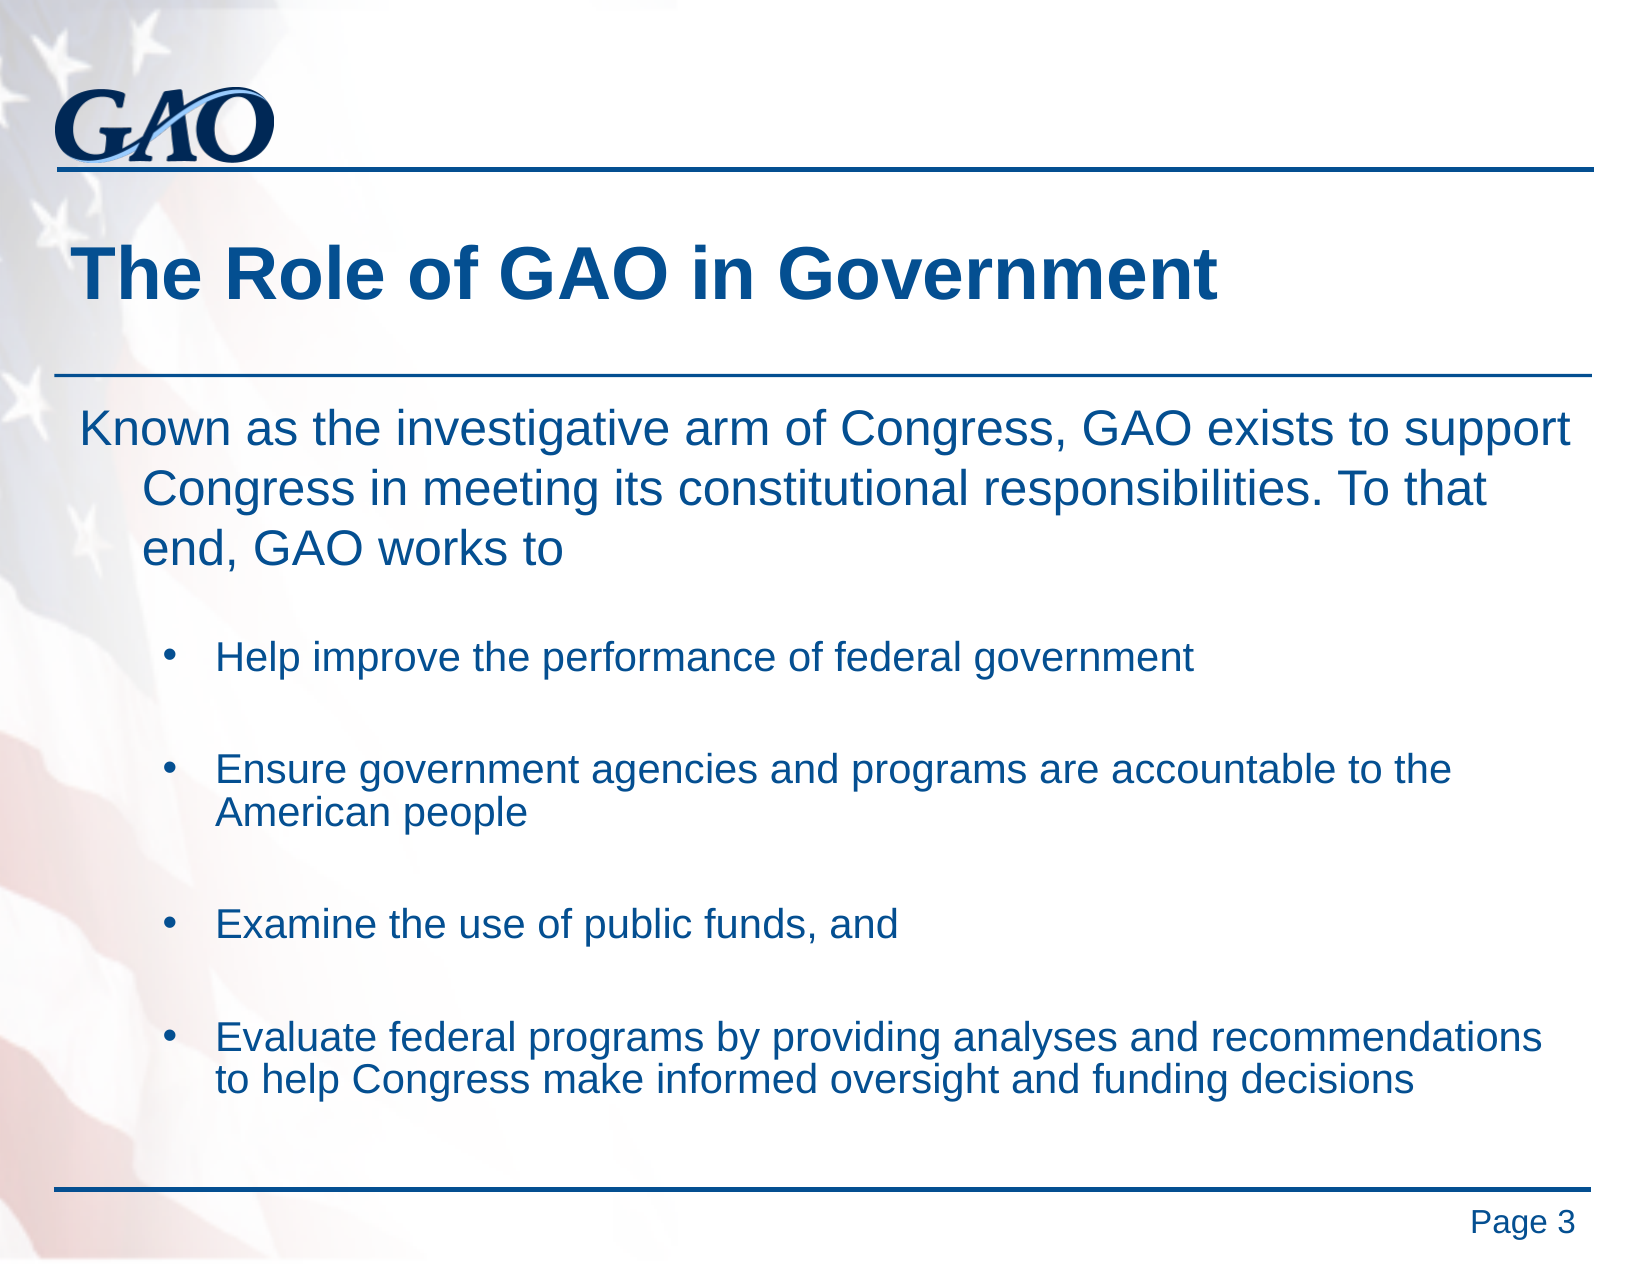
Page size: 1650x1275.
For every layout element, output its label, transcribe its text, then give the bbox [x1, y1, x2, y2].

list Known as the investigative arm of Congress, GAO exists to support Congress in meeting its constitutional responsibilities. To that end, GAO works to Help improve the performance of federal government Ensure government agencies and programs are accountable to the American people Examine the use of public funds, and Evaluate federal programs by providing analyses and recommendations to help Congress make informed oversight and funding decisions [62, 387, 1600, 1174]
slide_number Page 3 [1207, 1191, 1593, 1250]
title The Role of GAO in Government [53, 184, 1592, 354]
picture [0, 0, 1650, 1275]
